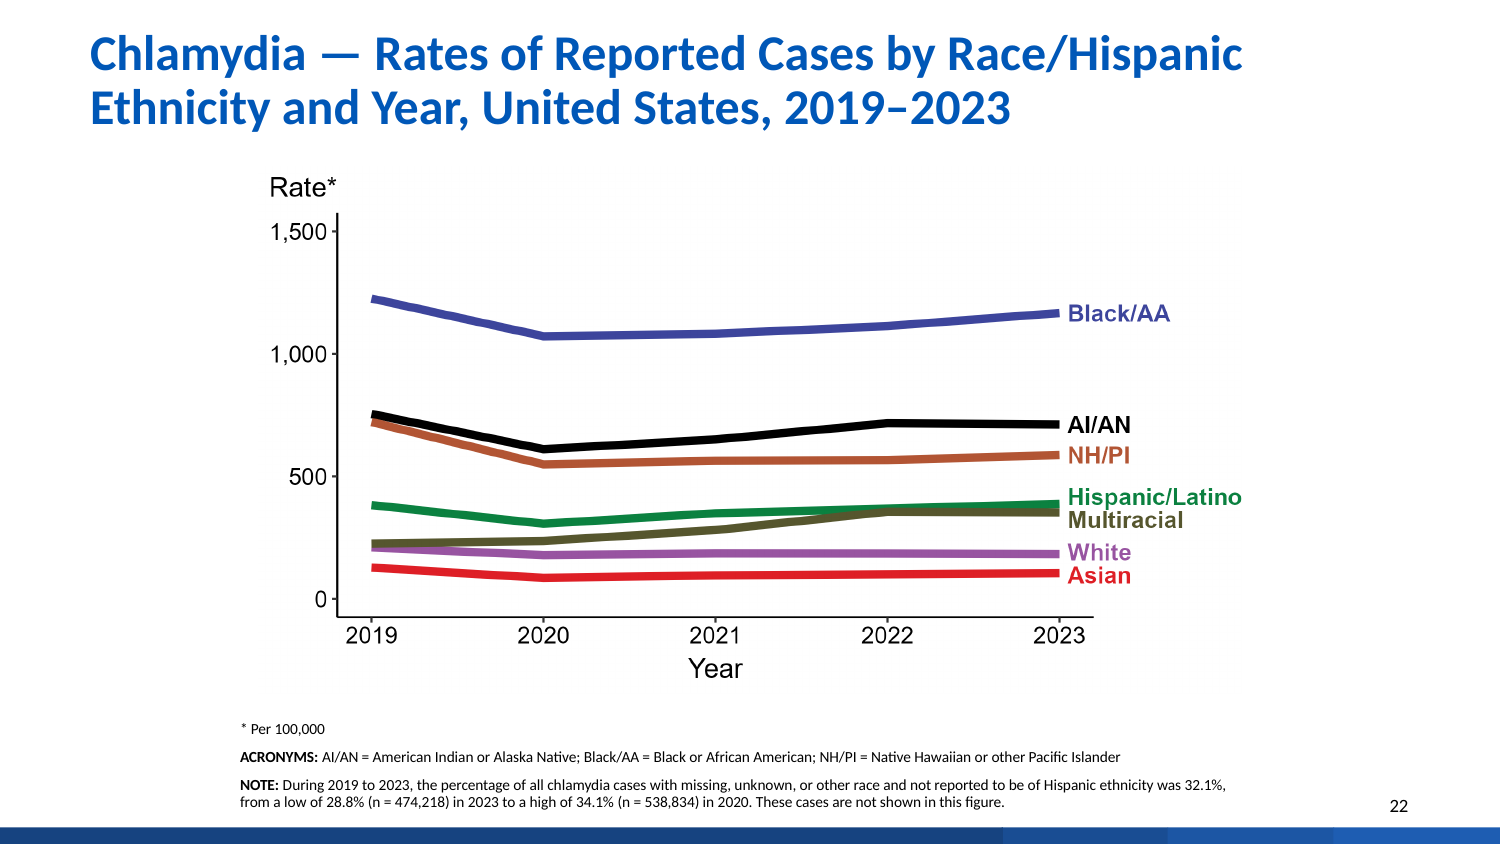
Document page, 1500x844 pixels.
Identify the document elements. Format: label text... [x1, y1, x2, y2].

picture [258, 166, 1242, 694]
list * Per 100,000 ACRONYMS: AI/AN = American Indian or Alaska Native; Black/AA = Black or African American; NH/PI = Native Hawaiian or other Pacific Islander NOTE: During 2019 to 2023, the percentage of all chlamydia cases with missing, unknown, or other race and not reported to be of Hispanic ethnicity was 32.1%, from a low of 28.8% (n = 474,218) in 2023 to a high of 34.1% (n = 538,834) in 2020. These cases are not shown in this figure. [225, 714, 1275, 820]
title Chlamydia — Rates of Reported Cases by Race/Hispanic Ethnicity and Year, United States, 2019–2023 [75, 19, 1425, 144]
